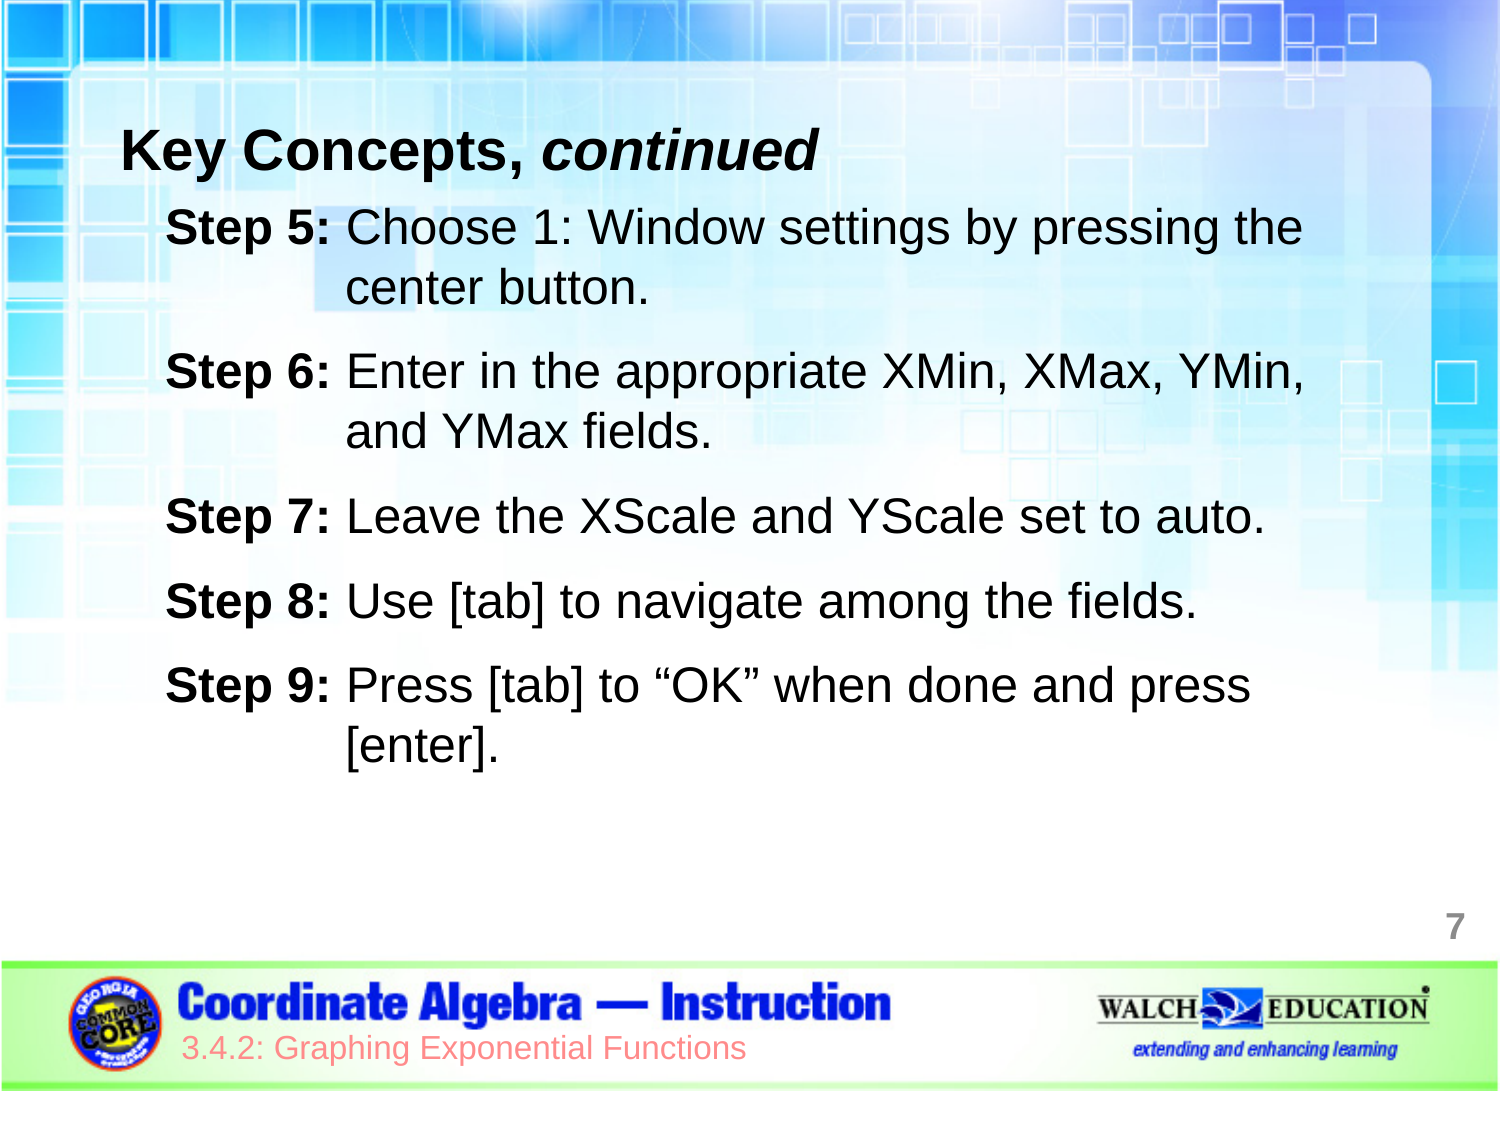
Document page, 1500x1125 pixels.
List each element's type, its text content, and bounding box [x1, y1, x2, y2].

subtitle Key Concepts, continued Step 5: Choose 1: Window settings by pressing the center button. Step 6: Enter in the appropriate XMin, XMax, YMin, and YMax fields. Step 7: Leave the XScale and YScale set to auto. Step 8: Use [tab] to navigate among the fields. Step 9: Press [tab] to “OK” when done and press [enter]. [105, 105, 1394, 925]
footer 3.4.2: Graphing Exponential Functions [166, 1024, 1080, 1069]
picture [1, 0, 1500, 1091]
slide_number 7 [1361, 901, 1481, 949]
